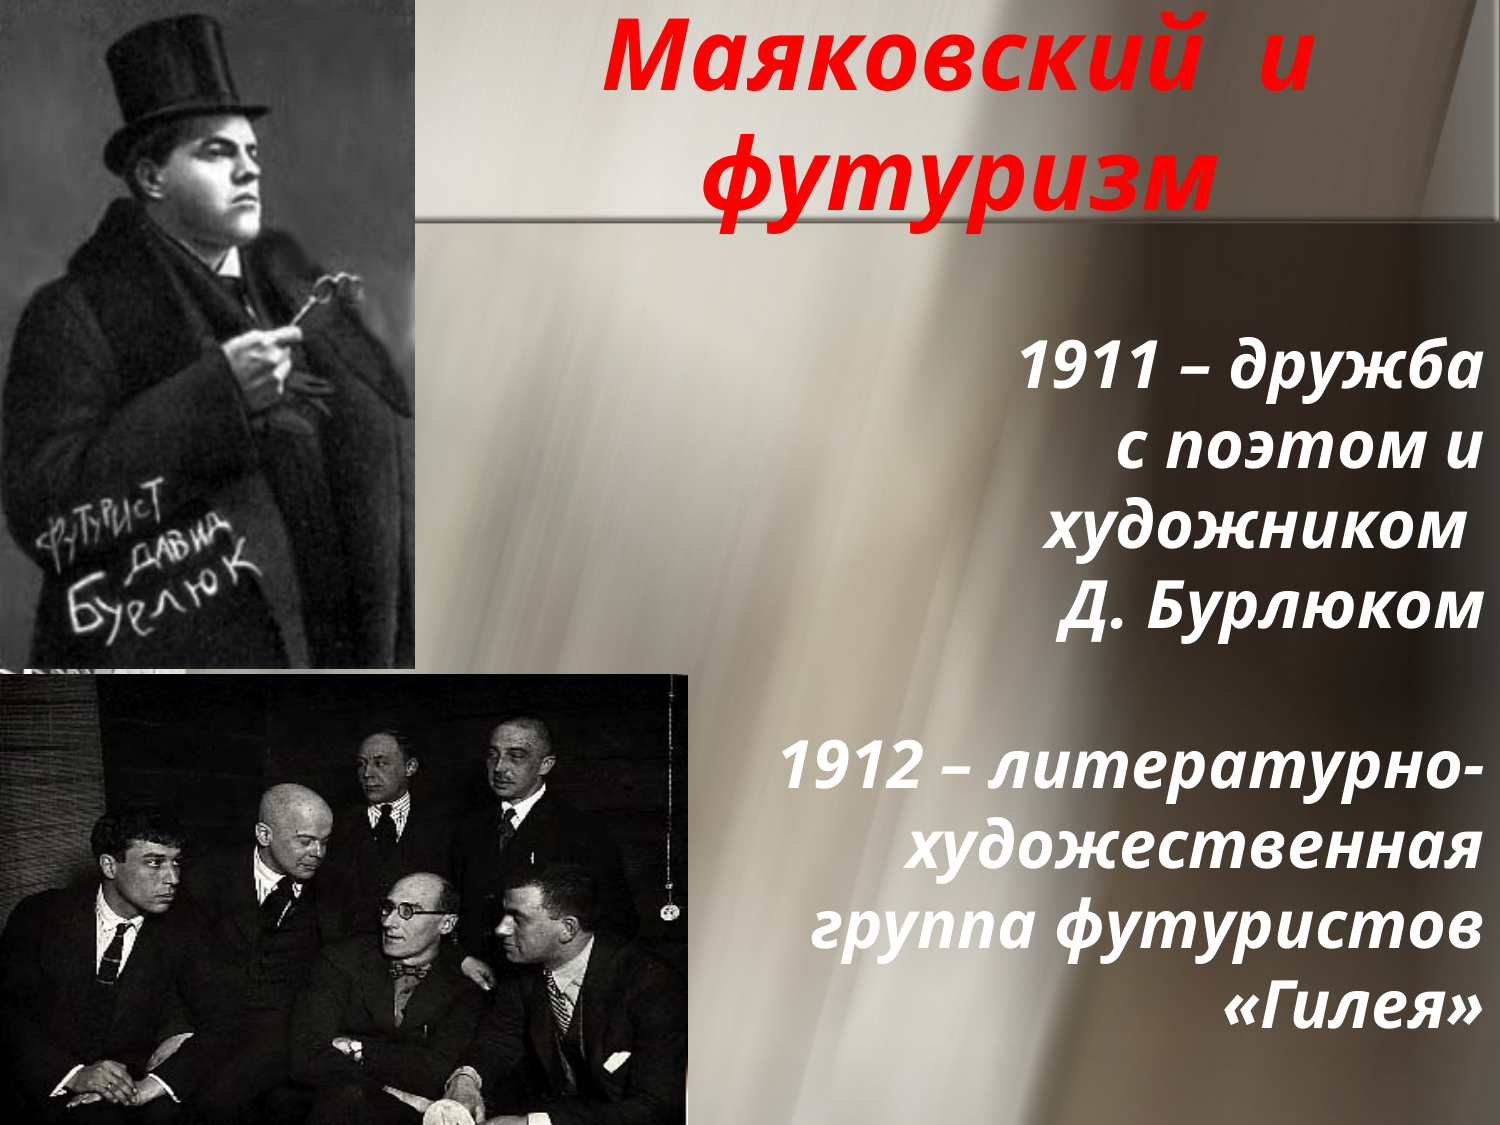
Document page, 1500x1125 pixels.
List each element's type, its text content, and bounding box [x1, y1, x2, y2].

text_box 1911 – дружба с поэтом и художником Д. Бурлюком 1912 – литературно-художественная группа футуристов «Гилея» [679, 314, 1500, 1125]
picture [0, 0, 1500, 1125]
title Маяковский и футуризм [420, 219, 1500, 358]
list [0, 0, 416, 669]
